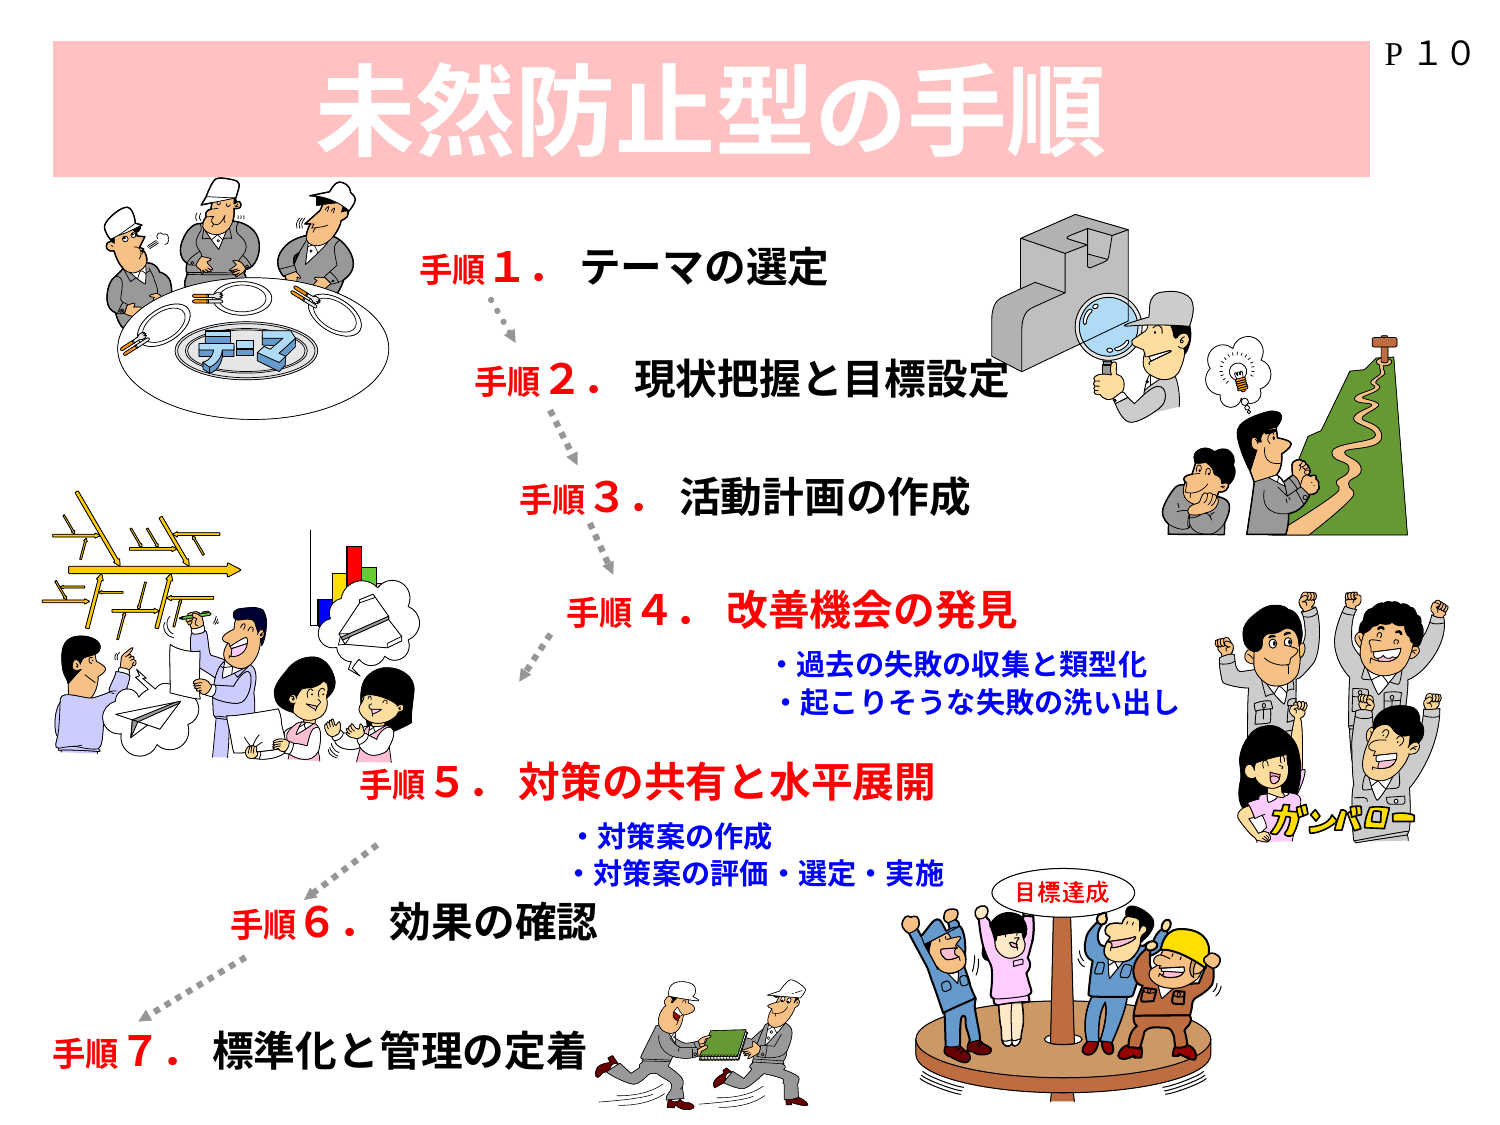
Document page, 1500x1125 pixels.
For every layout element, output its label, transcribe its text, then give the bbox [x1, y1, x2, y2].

text_box P１０ [1369, 24, 1500, 80]
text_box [344, 590, 1450, 900]
text_box 未然防止型の手順 [53, 41, 1369, 177]
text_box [459, 213, 1200, 426]
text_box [215, 844, 1223, 1103]
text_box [37, 957, 809, 1111]
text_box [504, 335, 1409, 536]
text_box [102, 175, 864, 421]
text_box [41, 489, 1223, 765]
